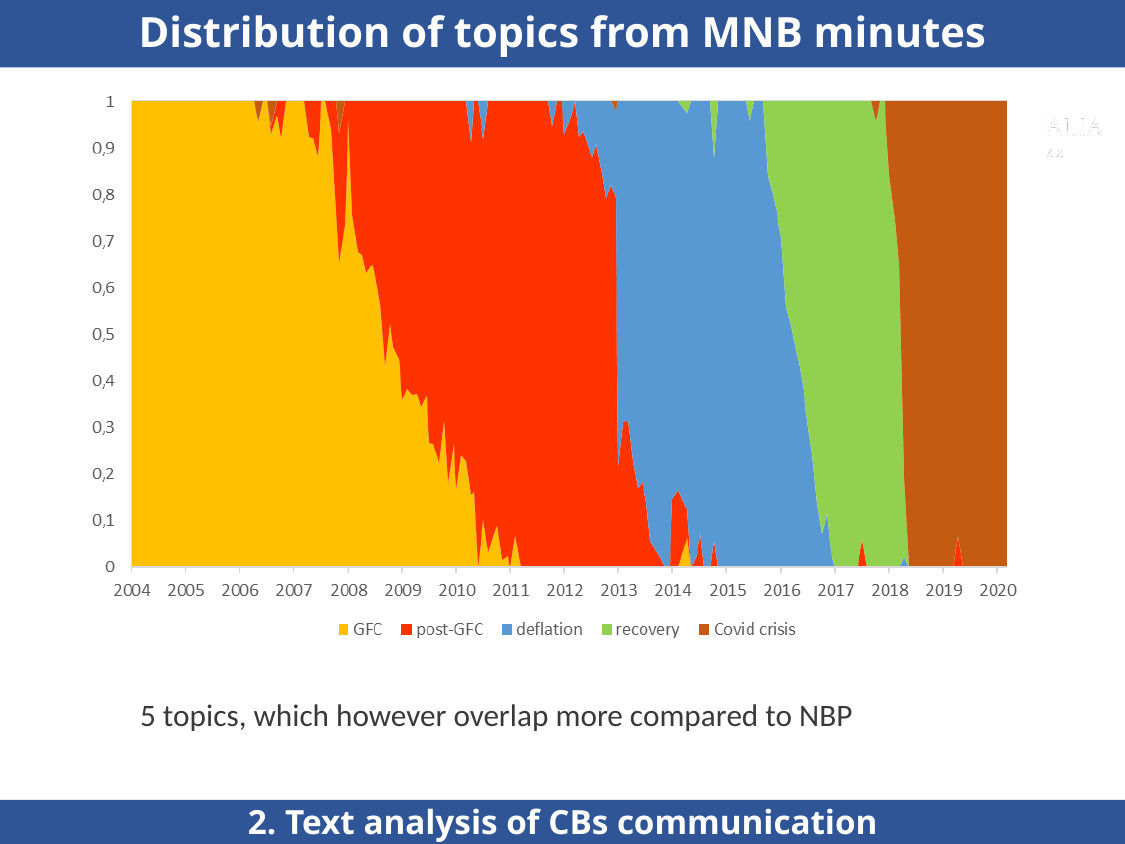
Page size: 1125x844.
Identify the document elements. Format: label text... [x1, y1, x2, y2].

text_box 5 topics, which however overlap more compared to NBP [125, 687, 1071, 740]
picture [78, 79, 1102, 659]
title Distribution of topics from MNB minutes [0, 0, 1125, 68]
text_box 2. Text analysis of CBs communication [0, 799, 1125, 844]
